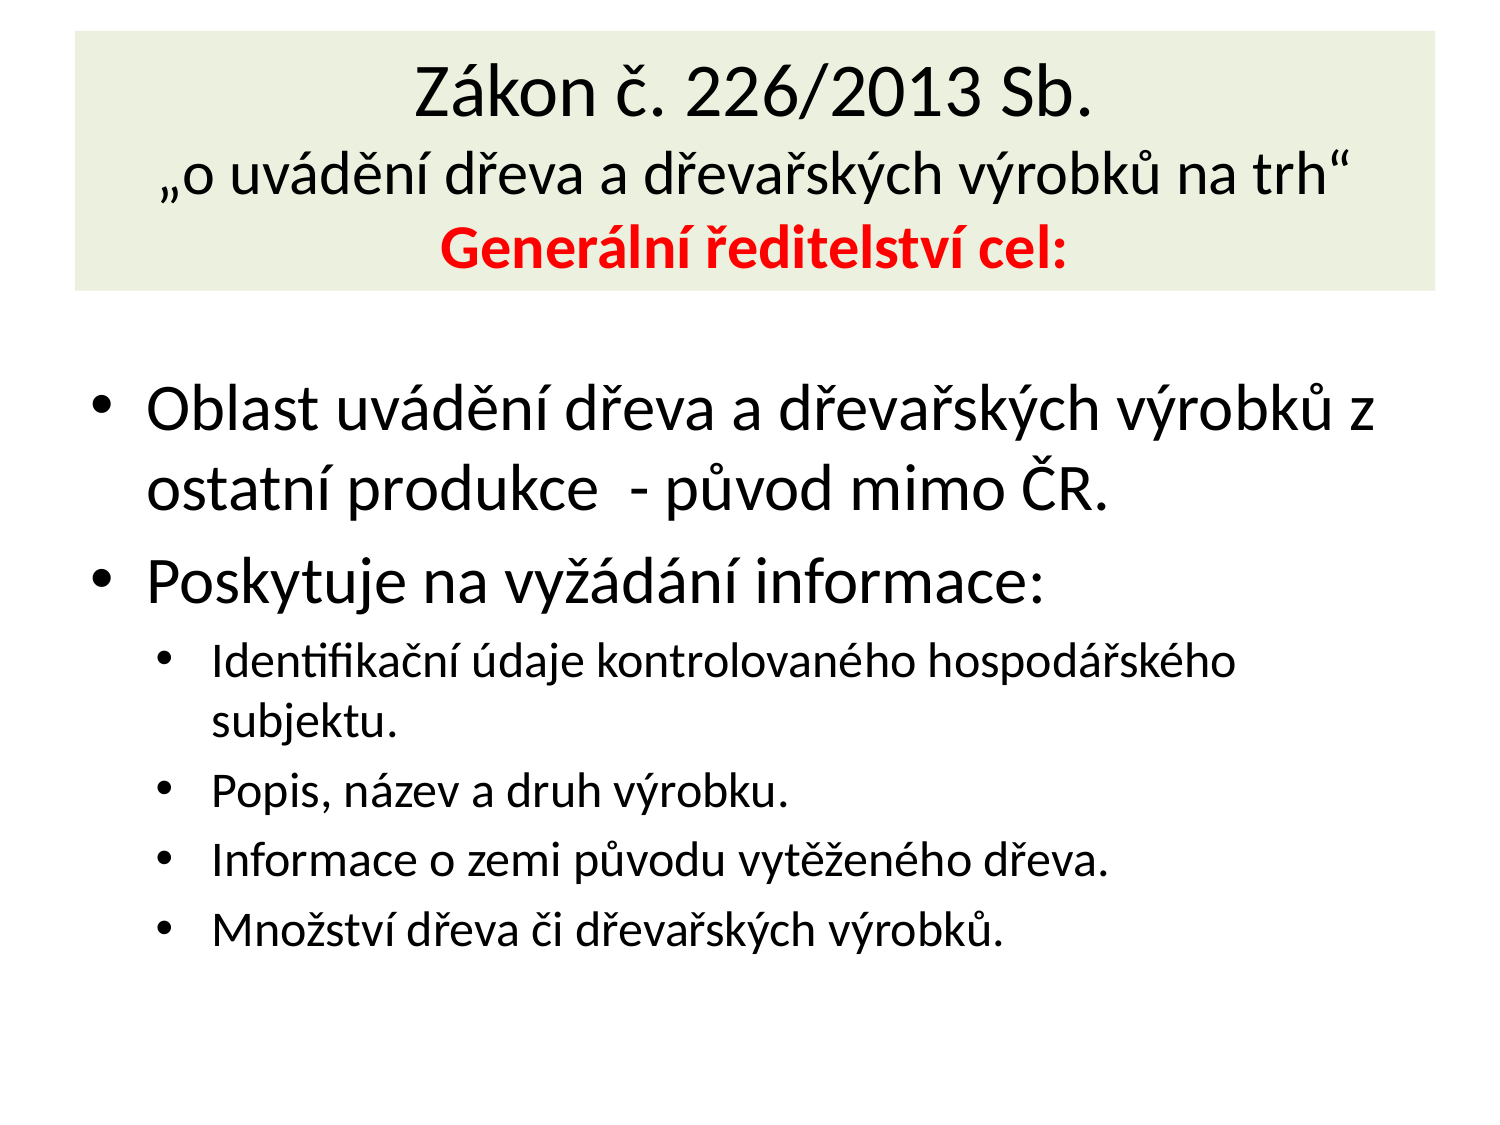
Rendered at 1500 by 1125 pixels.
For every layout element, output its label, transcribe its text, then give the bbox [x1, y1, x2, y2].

title Zákon č. 226/2013 Sb. „o uvádění dřeva a dřevařských výrobků na trh“ Generální ředitelství cel: [75, 30, 1436, 262]
list Oblast uvádění dřeva a dřevařských výrobků z ostatní produkce - původ mimo ČR. Poskytuje na vyžádání informace: Identifikační údaje kontrolovaného hospodářského subjektu. Popis, název a druh výrobku. Informace o zemi původu vytěženého dřeva. Množství dřeva či dřevařských výrobků. [75, 262, 1447, 1005]
